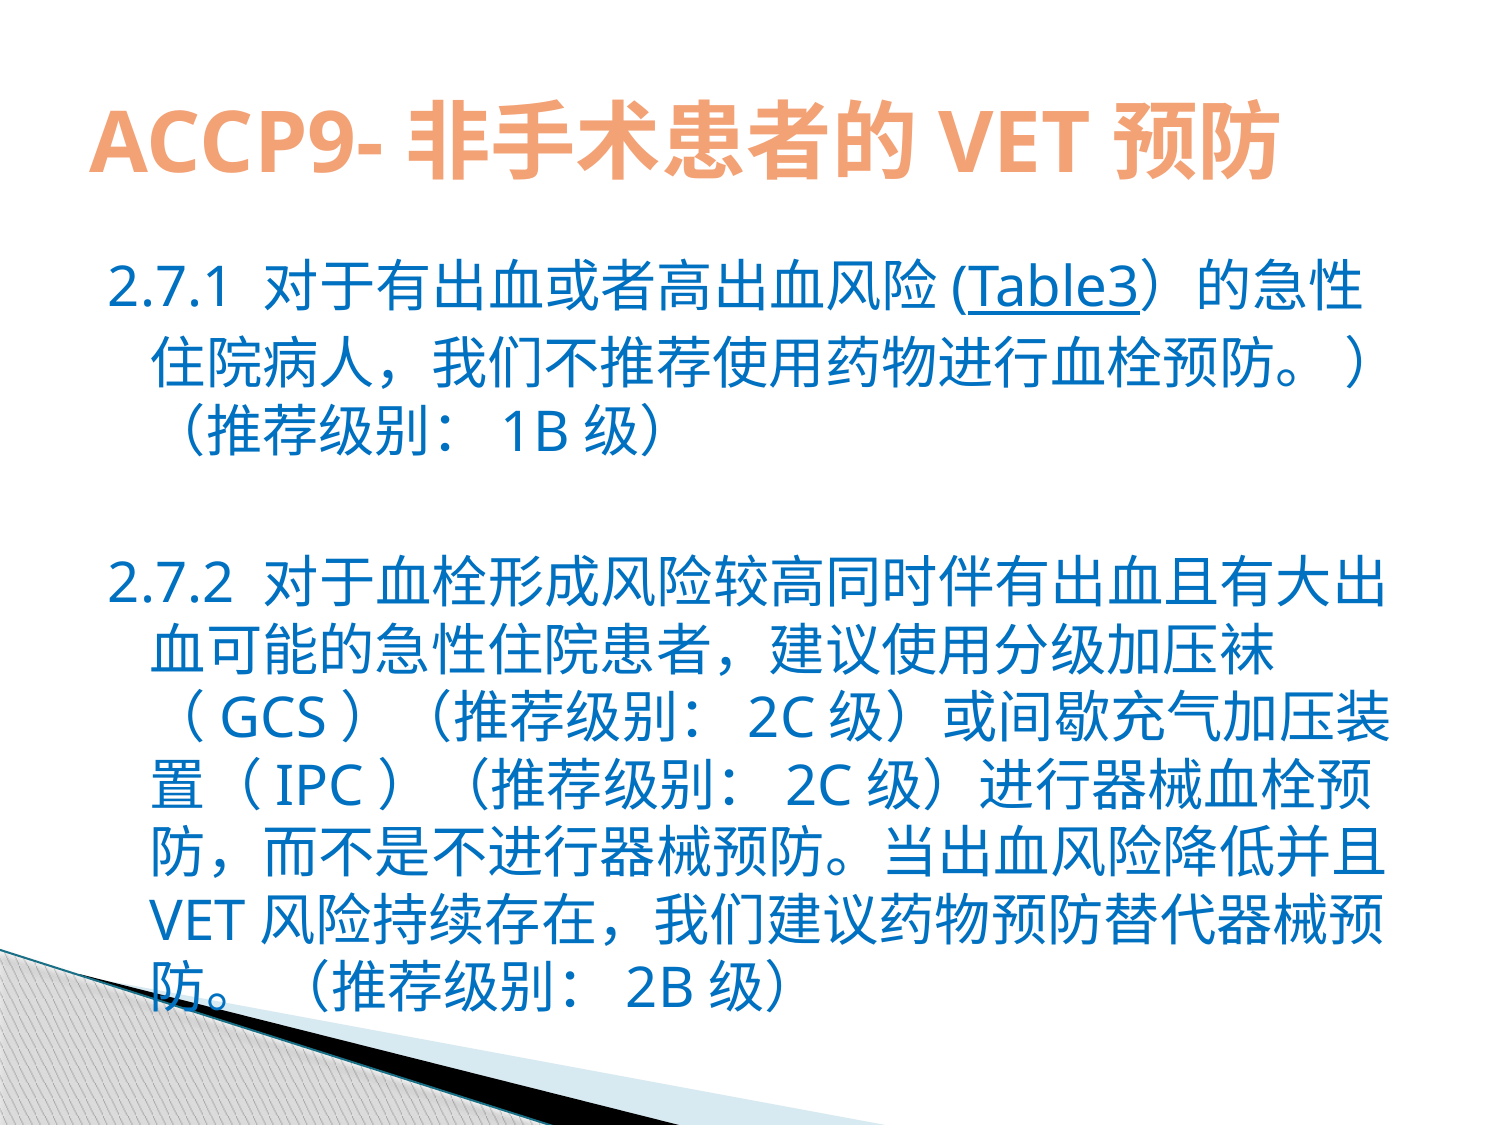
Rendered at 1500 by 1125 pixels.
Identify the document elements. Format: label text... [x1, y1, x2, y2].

list 2.7.1 对于有出血或者高出血风险(Table3）的急性住院病人，我们不推荐使用药物进行血栓预防。 ）（推荐级别：1B级） 2.7.2 对于血栓形成风险较高同时伴有出血且有大出血可能的急性住院患者，建议使用分级加压袜（GCS）（推荐级别：2C级）或间歇充气加压装置（IPC）（推荐级别：2C级）进行器械血栓预防，而不是不进行器械预防。当出血风险降低并且VET风险持续存在，我们建议药物预防替代器械预防。 （推荐级别：2B级） [74, 242, 1426, 1067]
title ACCP9-非手术患者的VET预防 [75, 45, 1425, 233]
